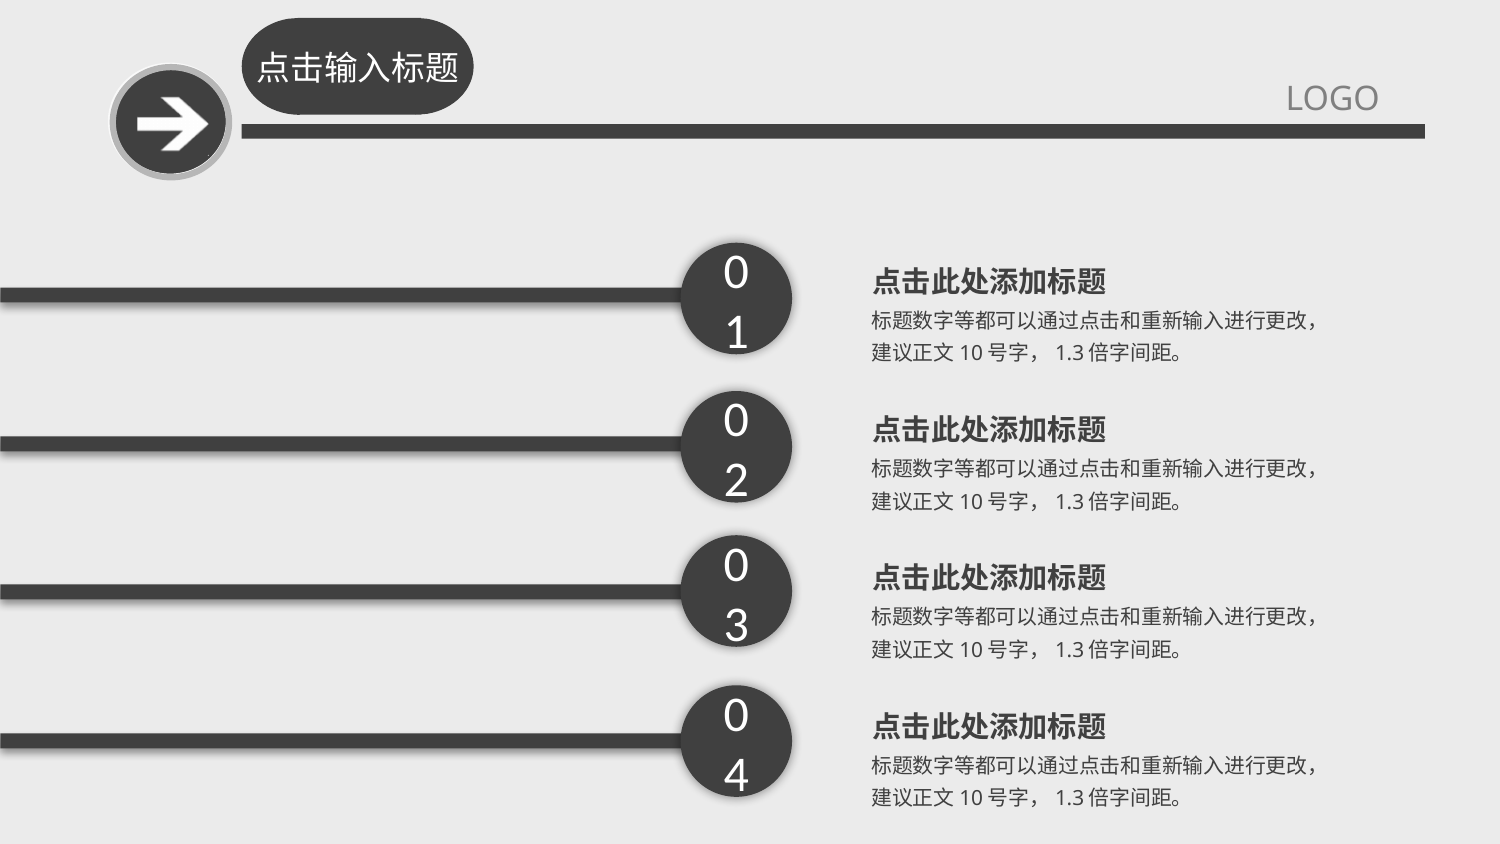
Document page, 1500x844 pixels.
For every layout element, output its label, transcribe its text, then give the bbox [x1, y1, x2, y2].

text_box LOGO [1270, 69, 1404, 123]
text_box 03 [679, 534, 794, 648]
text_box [241, 17, 487, 115]
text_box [856, 393, 1354, 522]
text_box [856, 690, 1354, 819]
text_box [0, 584, 673, 600]
text_box [0, 287, 673, 303]
text_box [0, 436, 673, 452]
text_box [856, 541, 1354, 671]
text_box 04 [679, 684, 794, 798]
text_box 01 [679, 241, 794, 356]
text_box 02 [679, 389, 794, 504]
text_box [856, 245, 1354, 374]
text_box [0, 733, 673, 749]
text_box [110, 65, 229, 178]
text_box [241, 123, 1426, 140]
